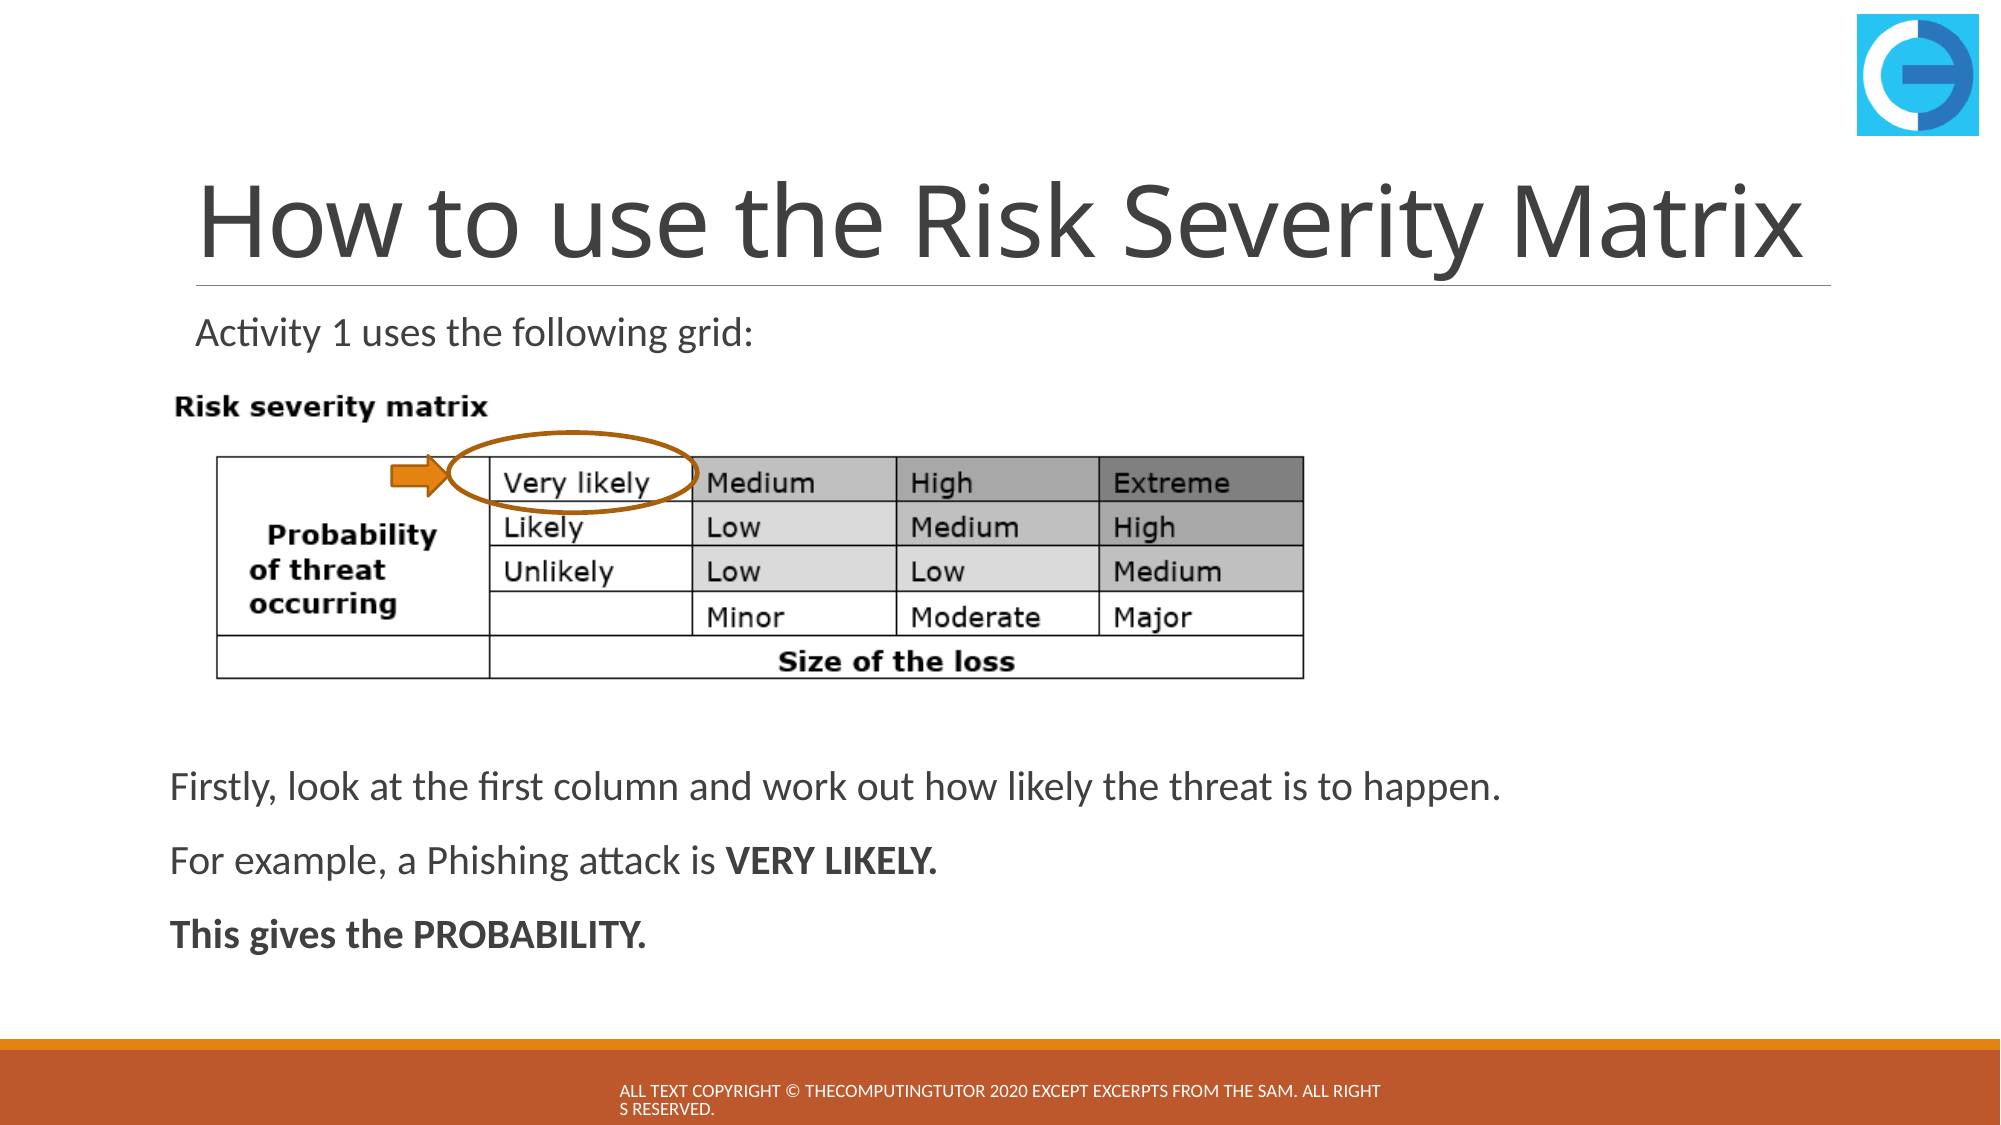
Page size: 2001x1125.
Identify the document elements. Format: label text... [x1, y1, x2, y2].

picture [1857, 14, 1979, 136]
title How to use the Risk Severity Matrix [180, 47, 1830, 285]
picture [154, 377, 1377, 746]
footer All text copyright © TheComputingTutor 2020 except excerpts from the SAM. All rights Reserved. [604, 1059, 1396, 1120]
text_box Firstly, look at the first column and work out how likely the threat is to happen. For example, a Phishing attack is VERY LIKELY. This gives the PROBABILITY. [154, 756, 1805, 968]
list Activity 1 uses the following grid: [180, 302, 1830, 383]
